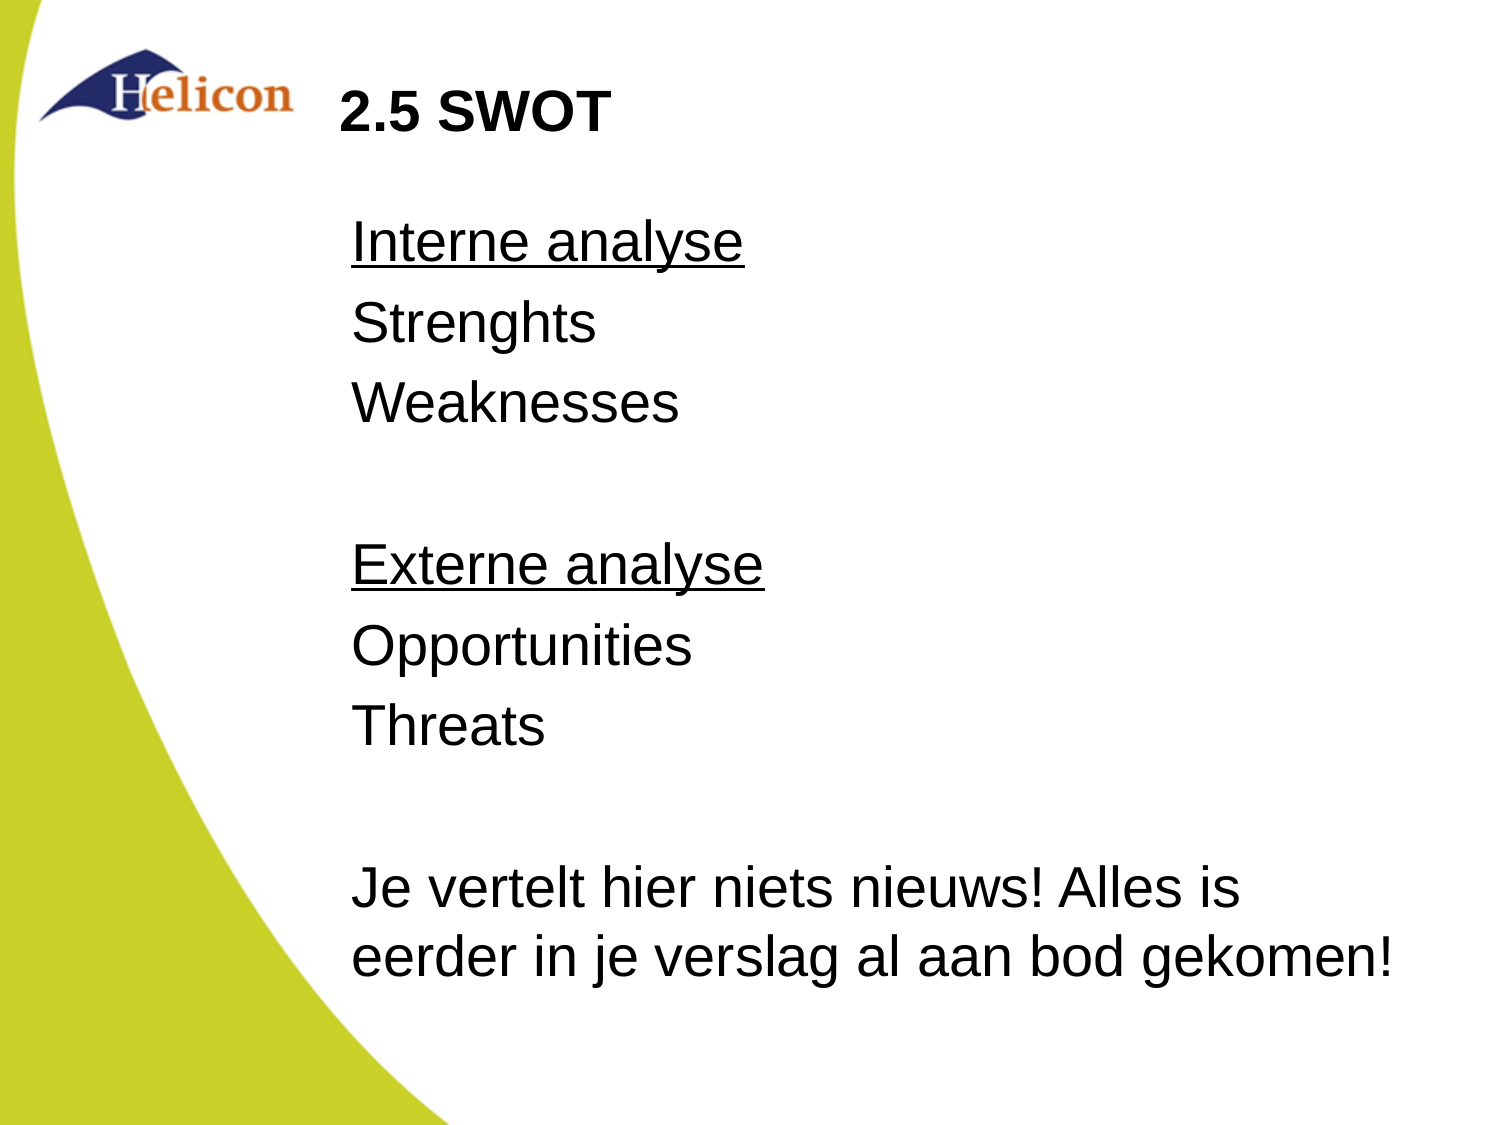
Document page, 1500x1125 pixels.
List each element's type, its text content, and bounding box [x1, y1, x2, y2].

title 2.5 SWOT [324, 54, 1415, 161]
list Interne analyse Strenghts Weaknesses Externe analyse Opportunities Threats Je vertelt hier niets nieuws! Alles is eerder in je verslag al aan bod gekomen! [336, 196, 1425, 1005]
picture [0, 0, 1500, 1125]
